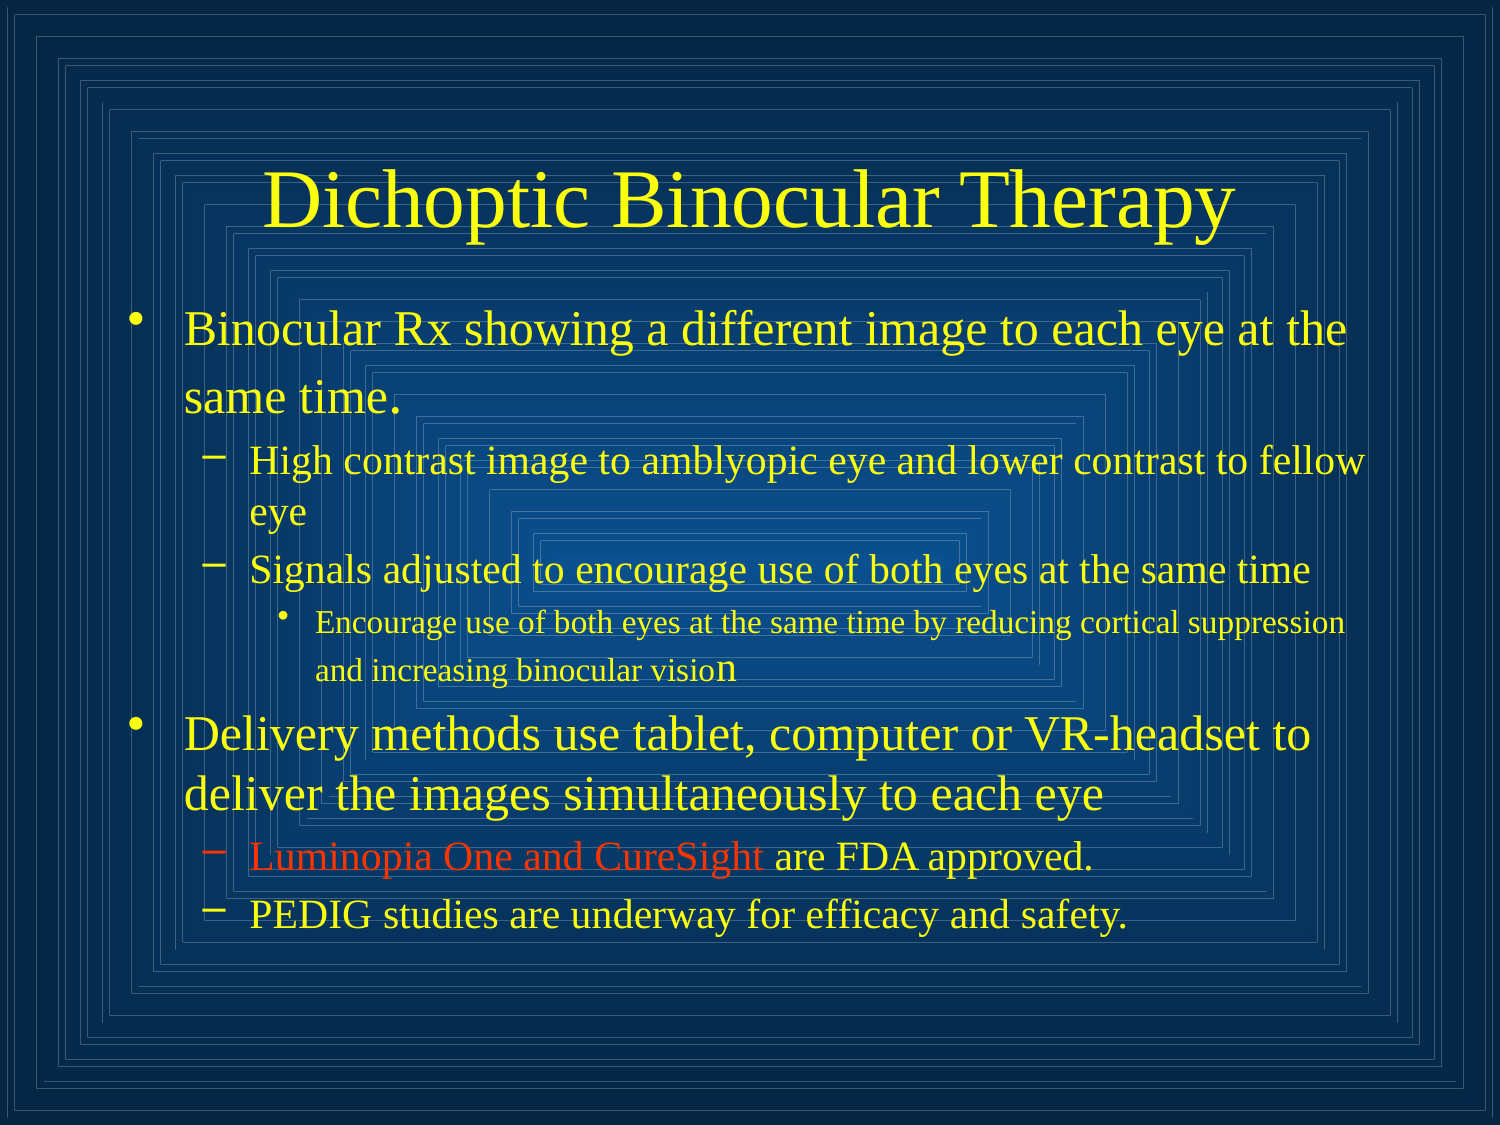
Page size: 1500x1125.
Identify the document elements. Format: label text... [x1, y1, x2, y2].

list Binocular Rx showing a different image to each eye at the same time. High contrast image to amblyopic eye and lower contrast to fellow eye Signals adjusted to encourage use of both eyes at the same time Encourage use of both eyes at the same time by reducing cortical suppression and increasing binocular vision Delivery methods use tablet, computer or VR-headset to deliver the images simultaneously to each eye Luminopia One and CureSight are FDA approved. PEDIG studies are underway for efficacy and safety. [112, 287, 1388, 963]
title Dichoptic Binocular Therapy [112, 99, 1388, 287]
